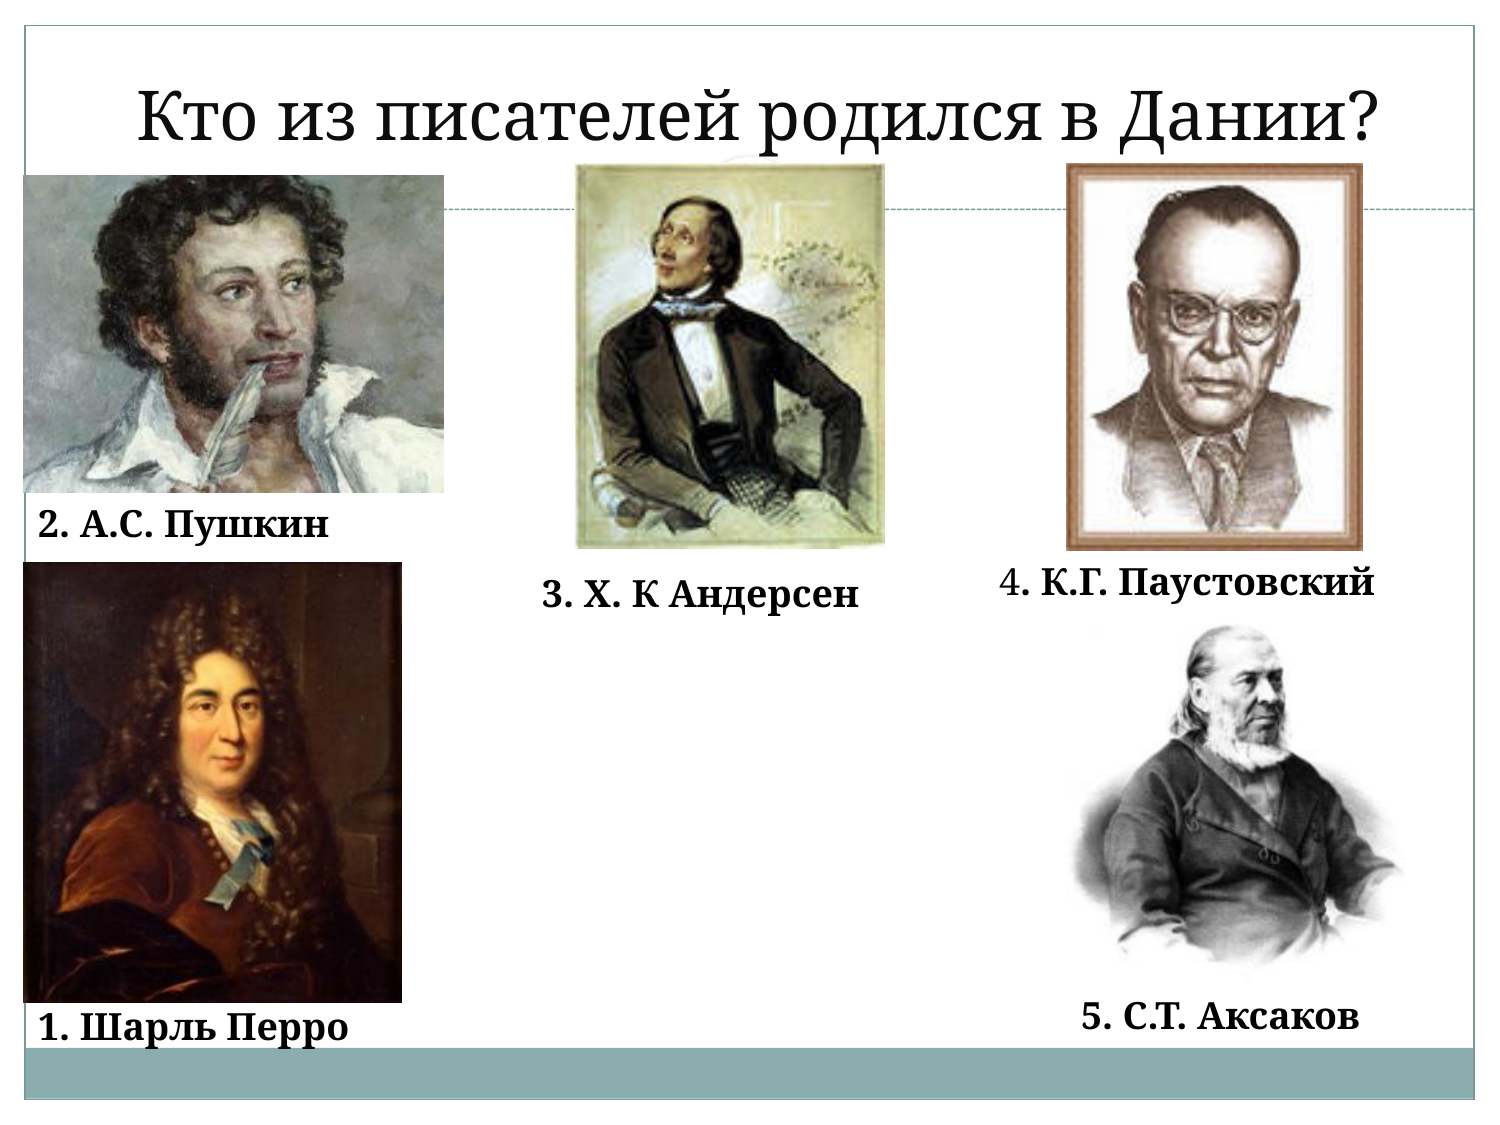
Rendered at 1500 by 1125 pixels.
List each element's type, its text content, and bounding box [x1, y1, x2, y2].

text_box 1. Шарль Перро [23, 1012, 399, 1056]
text_box 3. Х. К Андерсен [527, 562, 961, 623]
text_box 2. А.С. Пушкин [23, 502, 399, 552]
picture [23, 562, 402, 1003]
picture [573, 163, 885, 549]
text_box 4. К.Г. Паустовский [984, 550, 1442, 611]
picture [1066, 163, 1364, 551]
text_box 5. С.Т. Аксаков [1066, 984, 1442, 1045]
picture [23, 175, 444, 493]
picture [1066, 573, 1405, 1013]
title Кто из писателей родился в Дании? [49, 37, 1450, 162]
